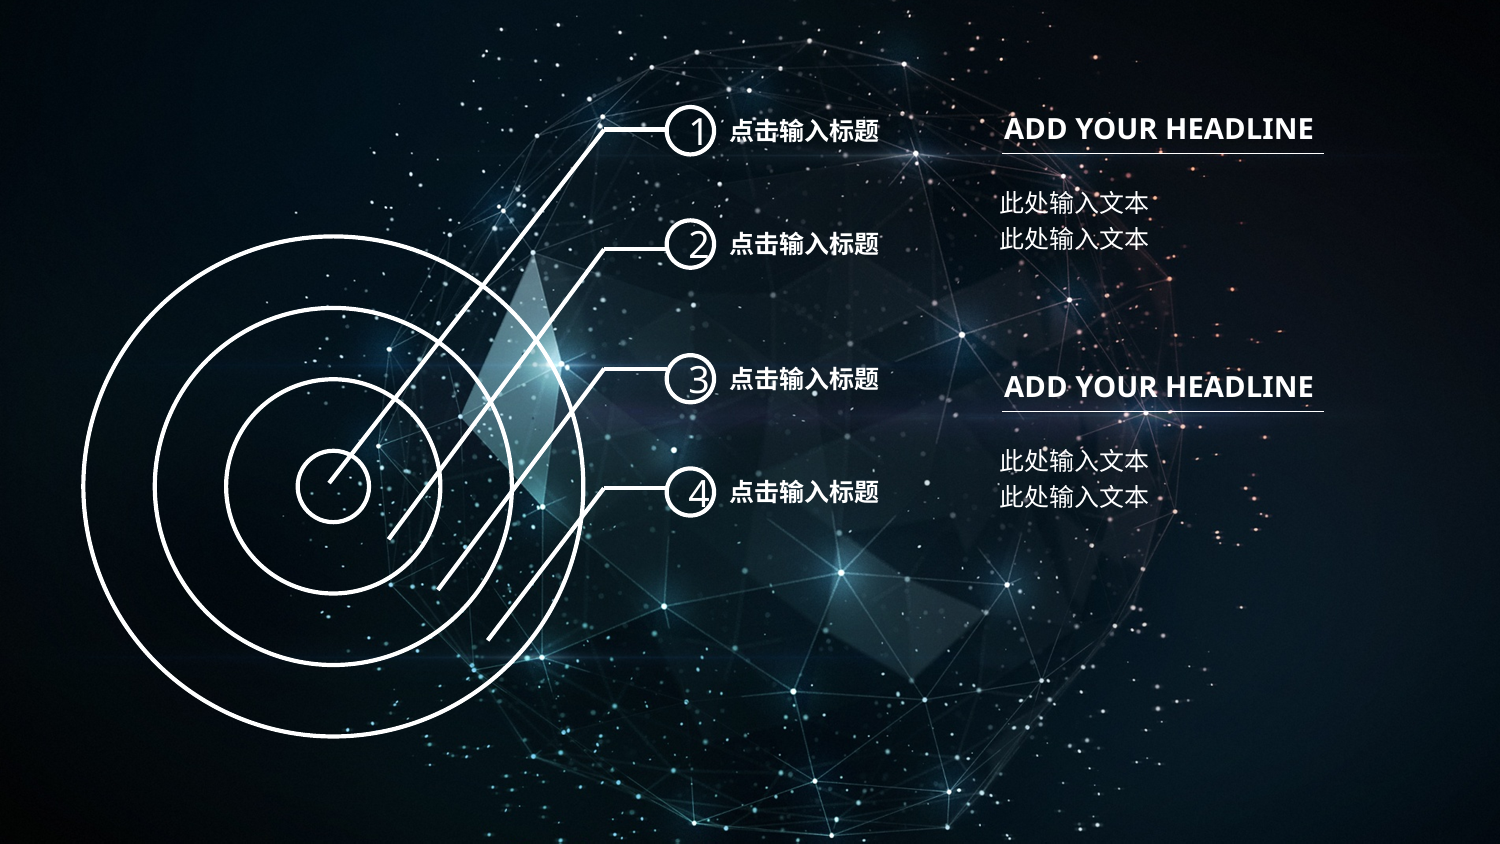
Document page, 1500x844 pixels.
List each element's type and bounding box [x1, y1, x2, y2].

text_box [984, 102, 1331, 260]
text_box [0, 69, 1001, 737]
text_box [984, 360, 1331, 518]
picture [0, 0, 1500, 844]
